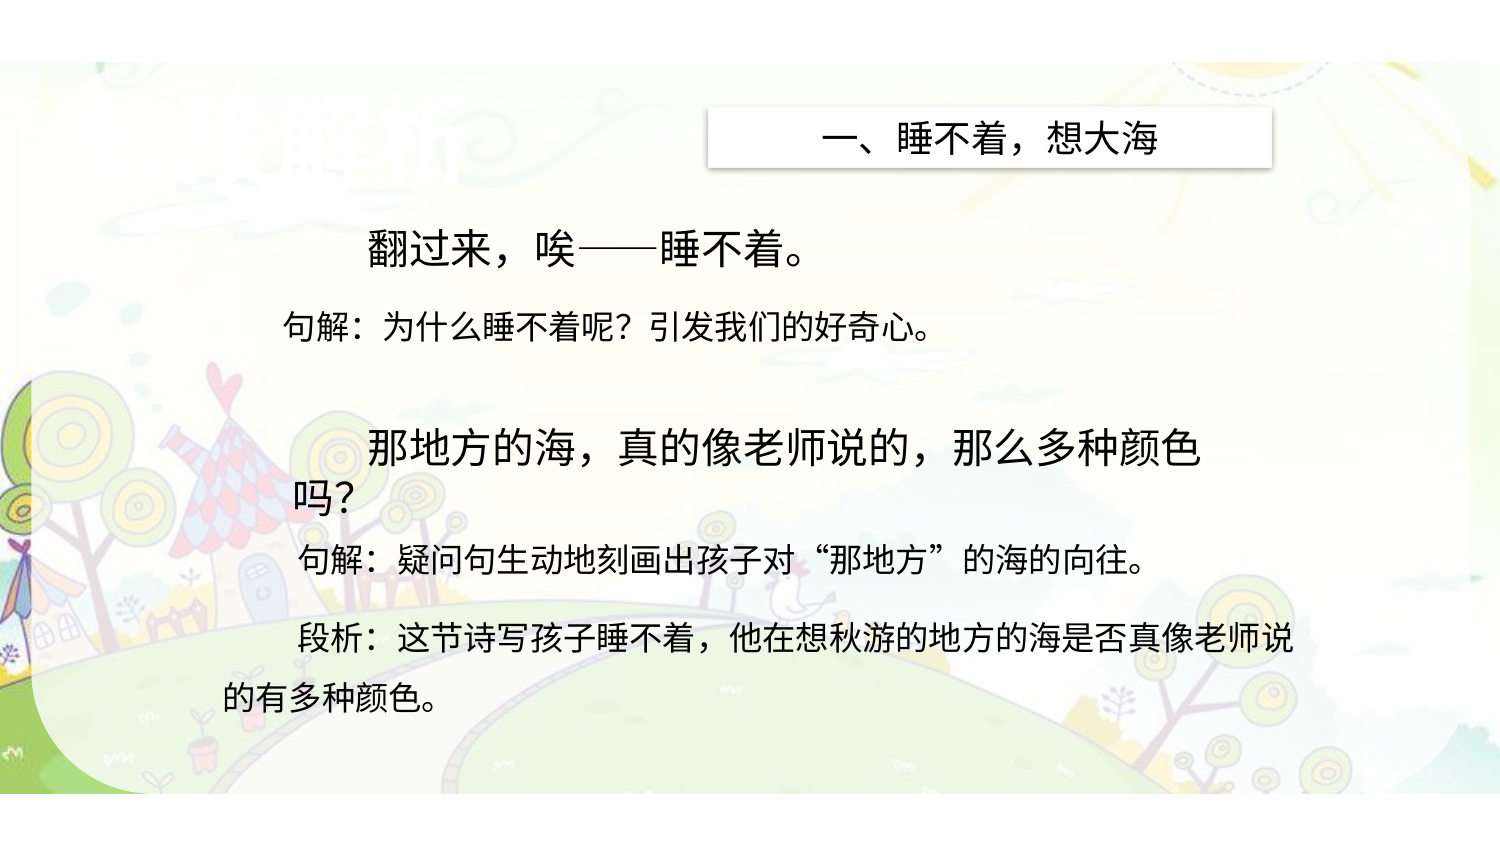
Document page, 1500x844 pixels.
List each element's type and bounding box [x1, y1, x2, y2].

text_box [693, 408, 807, 436]
picture [0, 62, 1500, 795]
